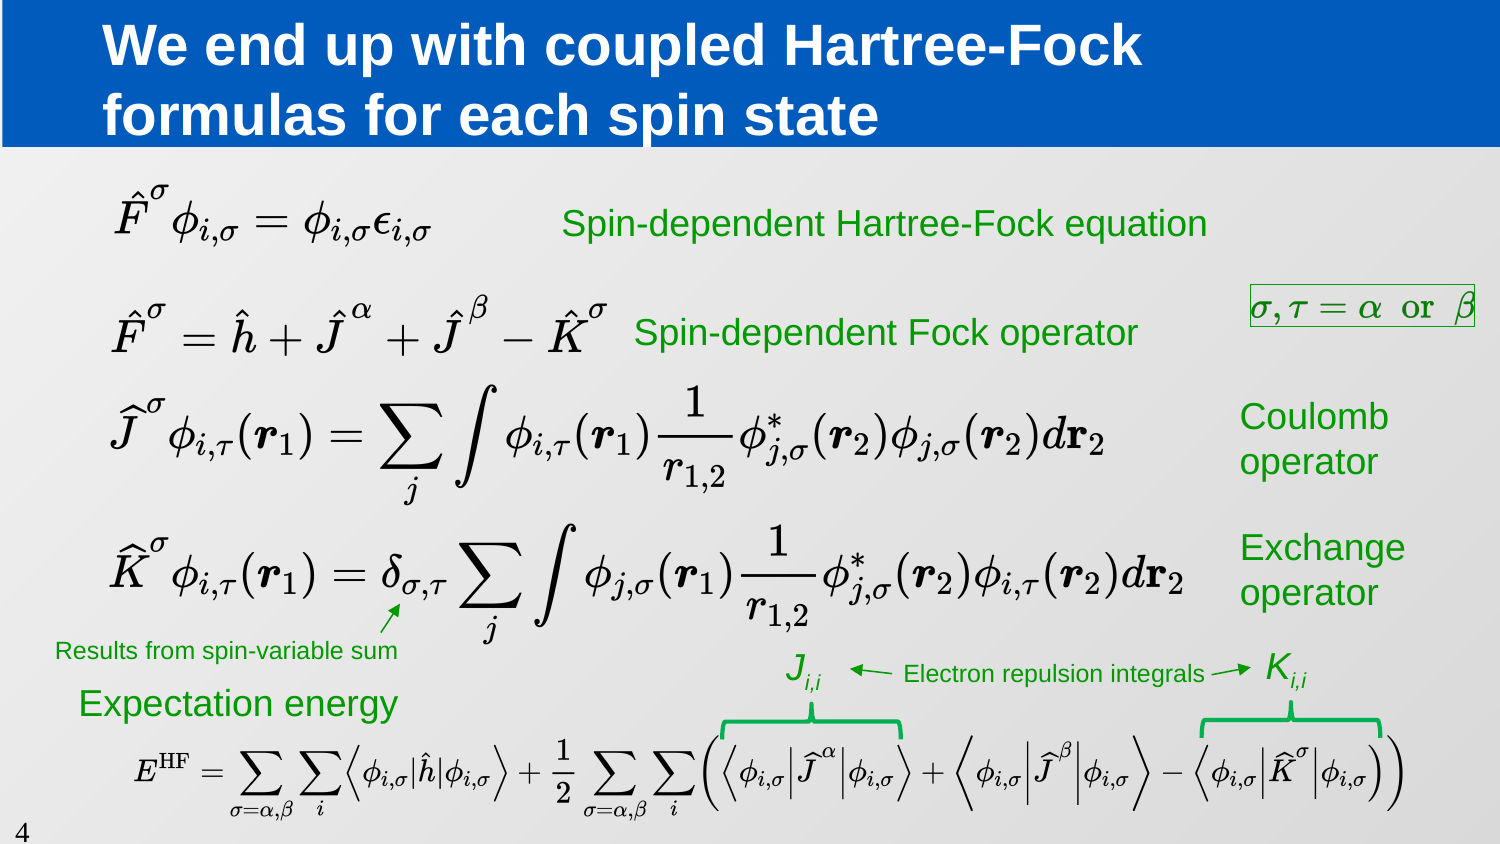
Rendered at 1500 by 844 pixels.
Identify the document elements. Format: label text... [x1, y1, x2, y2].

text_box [1211, 664, 1252, 675]
text_box Exchange operator [1224, 515, 1500, 621]
text_box [1201, 702, 1381, 734]
text_box Ji,i [771, 658, 850, 702]
text_box Spin-dependent Hartree-Fock equation [546, 191, 1238, 251]
picture [107, 384, 1186, 650]
picture [110, 294, 609, 364]
picture [113, 184, 433, 248]
title We end up with coupled Hartree-Fock formulas for each spin state [87, 0, 1363, 147]
text_box Electron repulsion integrals [888, 650, 1251, 696]
slide_number 4 [0, 806, 101, 844]
text_box Expectation energy [63, 671, 465, 732]
text_box Spin-dependent Fock operator [618, 300, 1232, 360]
text_box Results from spin-variable sum [40, 626, 426, 672]
text_box Ki,i [1250, 634, 1330, 701]
picture [133, 735, 1410, 825]
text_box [849, 665, 893, 674]
text_box Coulomb operator [1224, 384, 1500, 490]
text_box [380, 603, 401, 633]
text_box [722, 703, 901, 734]
picture [1250, 284, 1475, 327]
